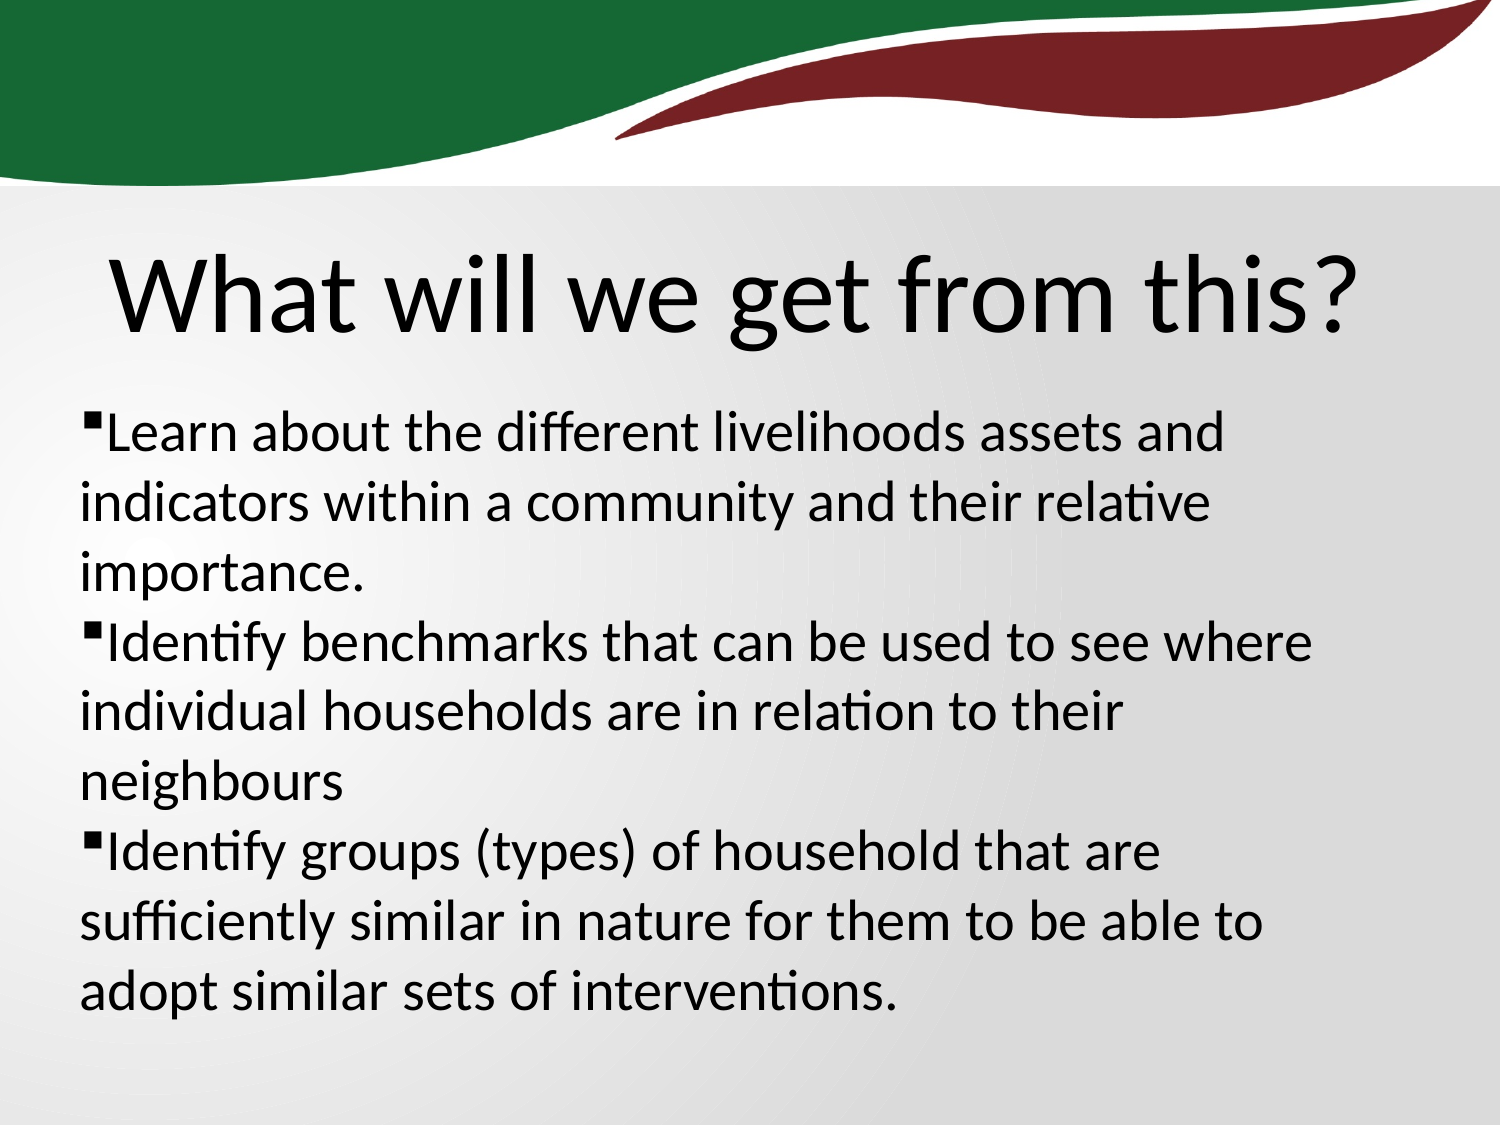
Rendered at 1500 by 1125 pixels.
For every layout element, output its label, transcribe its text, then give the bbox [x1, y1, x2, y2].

text_box Learn about the different livelihoods assets and indicators within a community and their relative importance. Identify benchmarks that can be used to see where individual households are in relation to their neighbours Identify groups (types) of household that are sufficiently similar in nature for them to be able to adopt similar sets of interventions. [64, 385, 1415, 887]
list What will we get from this? [75, 212, 1436, 400]
picture [0, 0, 1500, 186]
